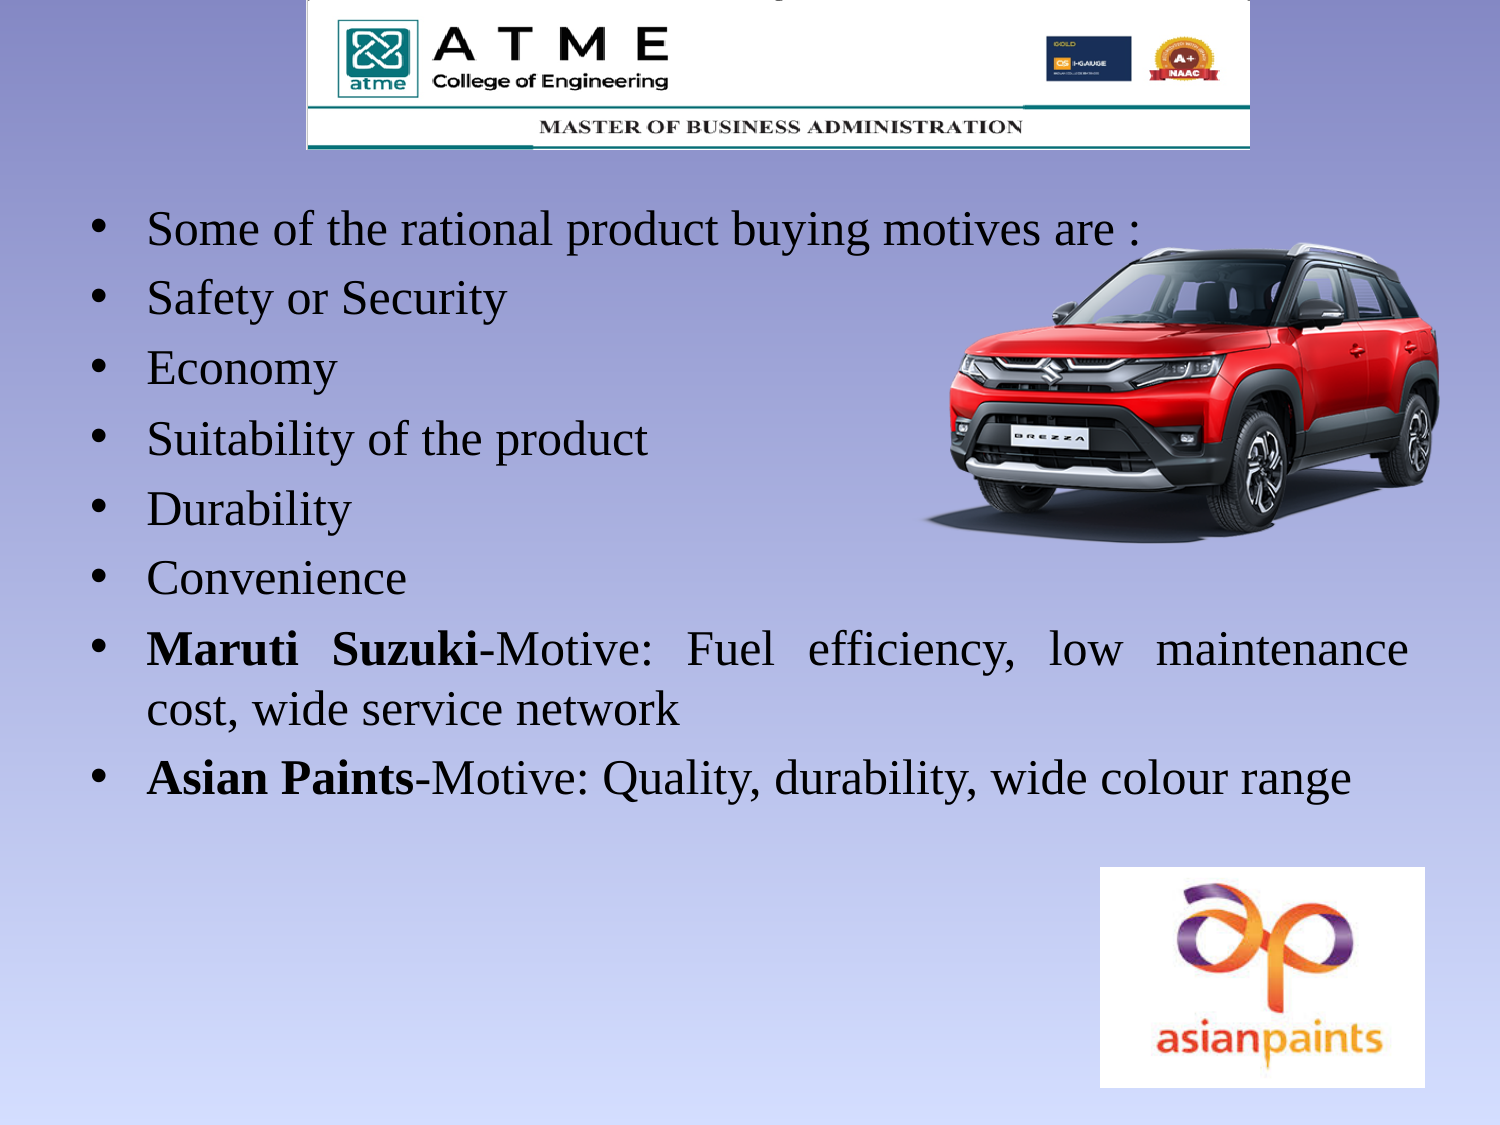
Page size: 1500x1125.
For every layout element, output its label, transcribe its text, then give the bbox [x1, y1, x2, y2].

picture [912, 212, 1443, 576]
list Some of the rational product buying motives are : Safety or Security Economy Suitability of the product Durability Convenience Maruti Suzuki-Motive: Fuel efficiency, low maintenance cost, wide service network Asian Paints-Motive: Quality, durability, wide colour range [75, 187, 1425, 1043]
picture [1099, 867, 1426, 1088]
picture [306, 0, 1250, 150]
